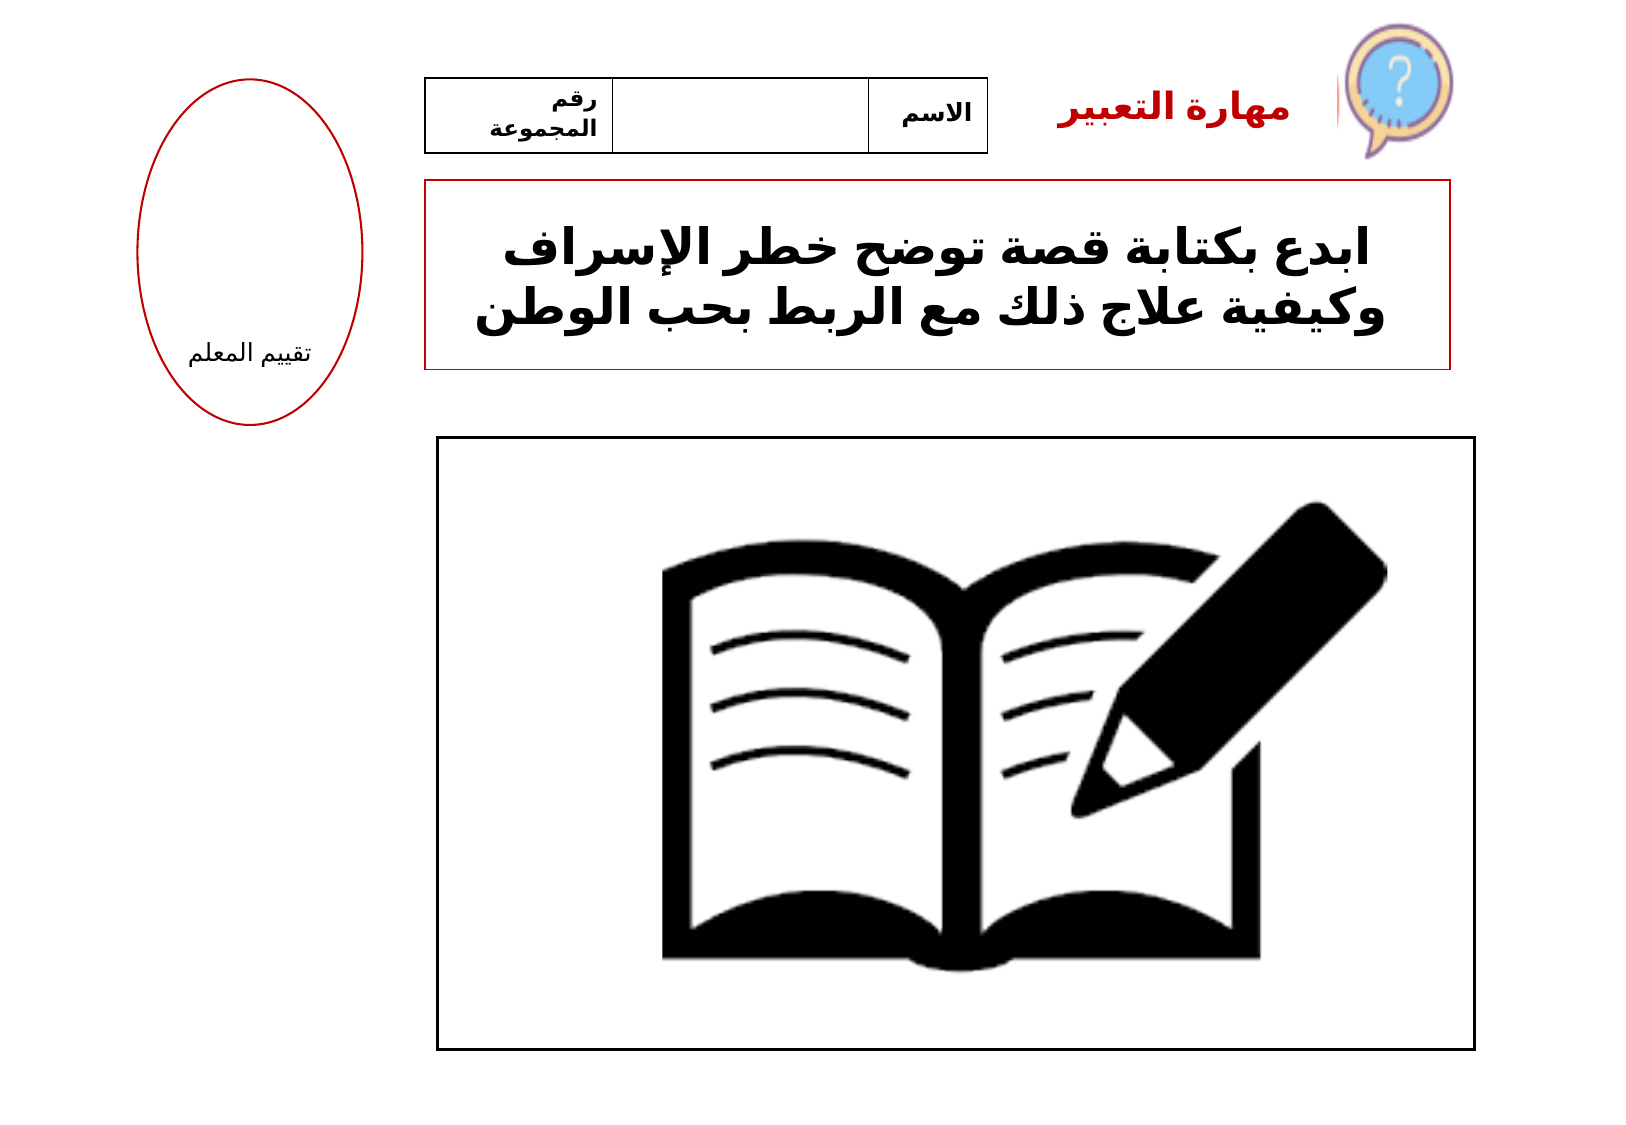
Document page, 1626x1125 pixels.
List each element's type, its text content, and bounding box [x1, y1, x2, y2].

table_header الاسم [869, 79, 987, 152]
picture [1337, 20, 1491, 163]
text_box تقييم المعلم [136, 78, 364, 426]
text_box ابدع بكتابة قصة توضح خطر الإسراف وكيفية علاج ذلك مع الربط بحب الوطن [425, 180, 1450, 370]
text_box [436, 436, 1476, 1051]
table_header [613, 79, 868, 152]
text_box مهارة التعبير [1036, 73, 1314, 135]
picture [662, 491, 1388, 992]
table_header رقم المجموعة [426, 79, 612, 152]
